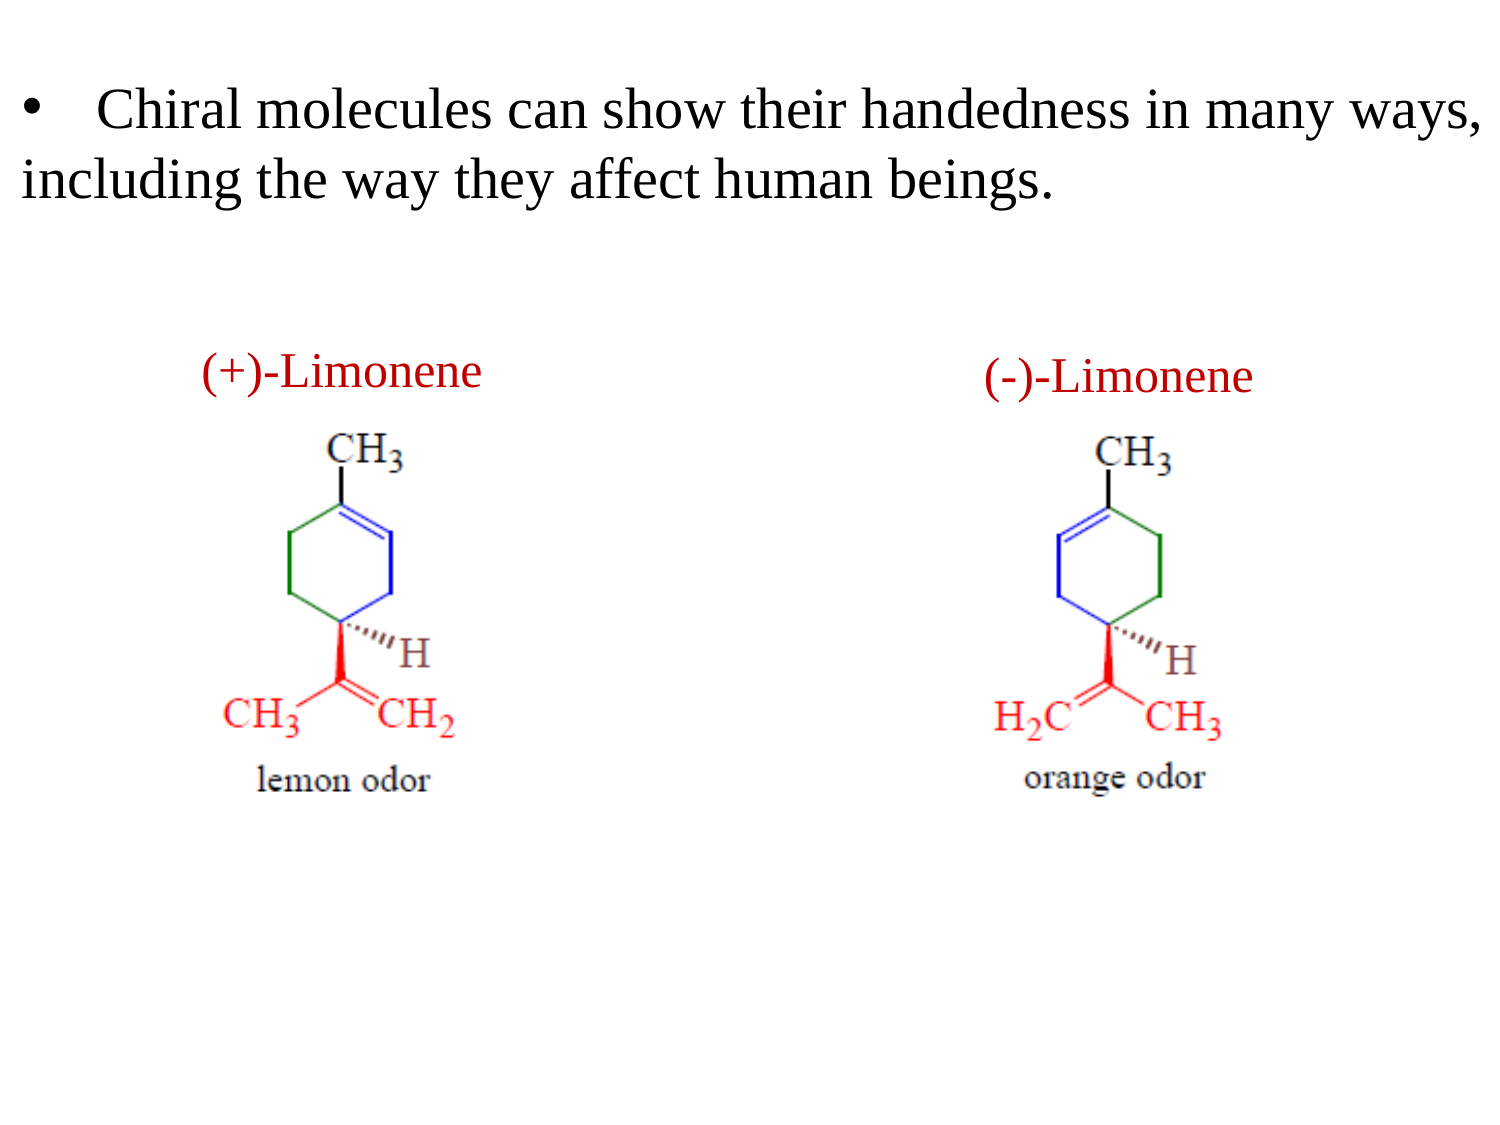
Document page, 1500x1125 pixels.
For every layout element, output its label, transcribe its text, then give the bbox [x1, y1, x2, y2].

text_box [135, 329, 550, 822]
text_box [937, 334, 1302, 825]
text_box Chiral molecules can show their handedness in many ways, including the way they affect human beings. [7, 62, 1500, 218]
